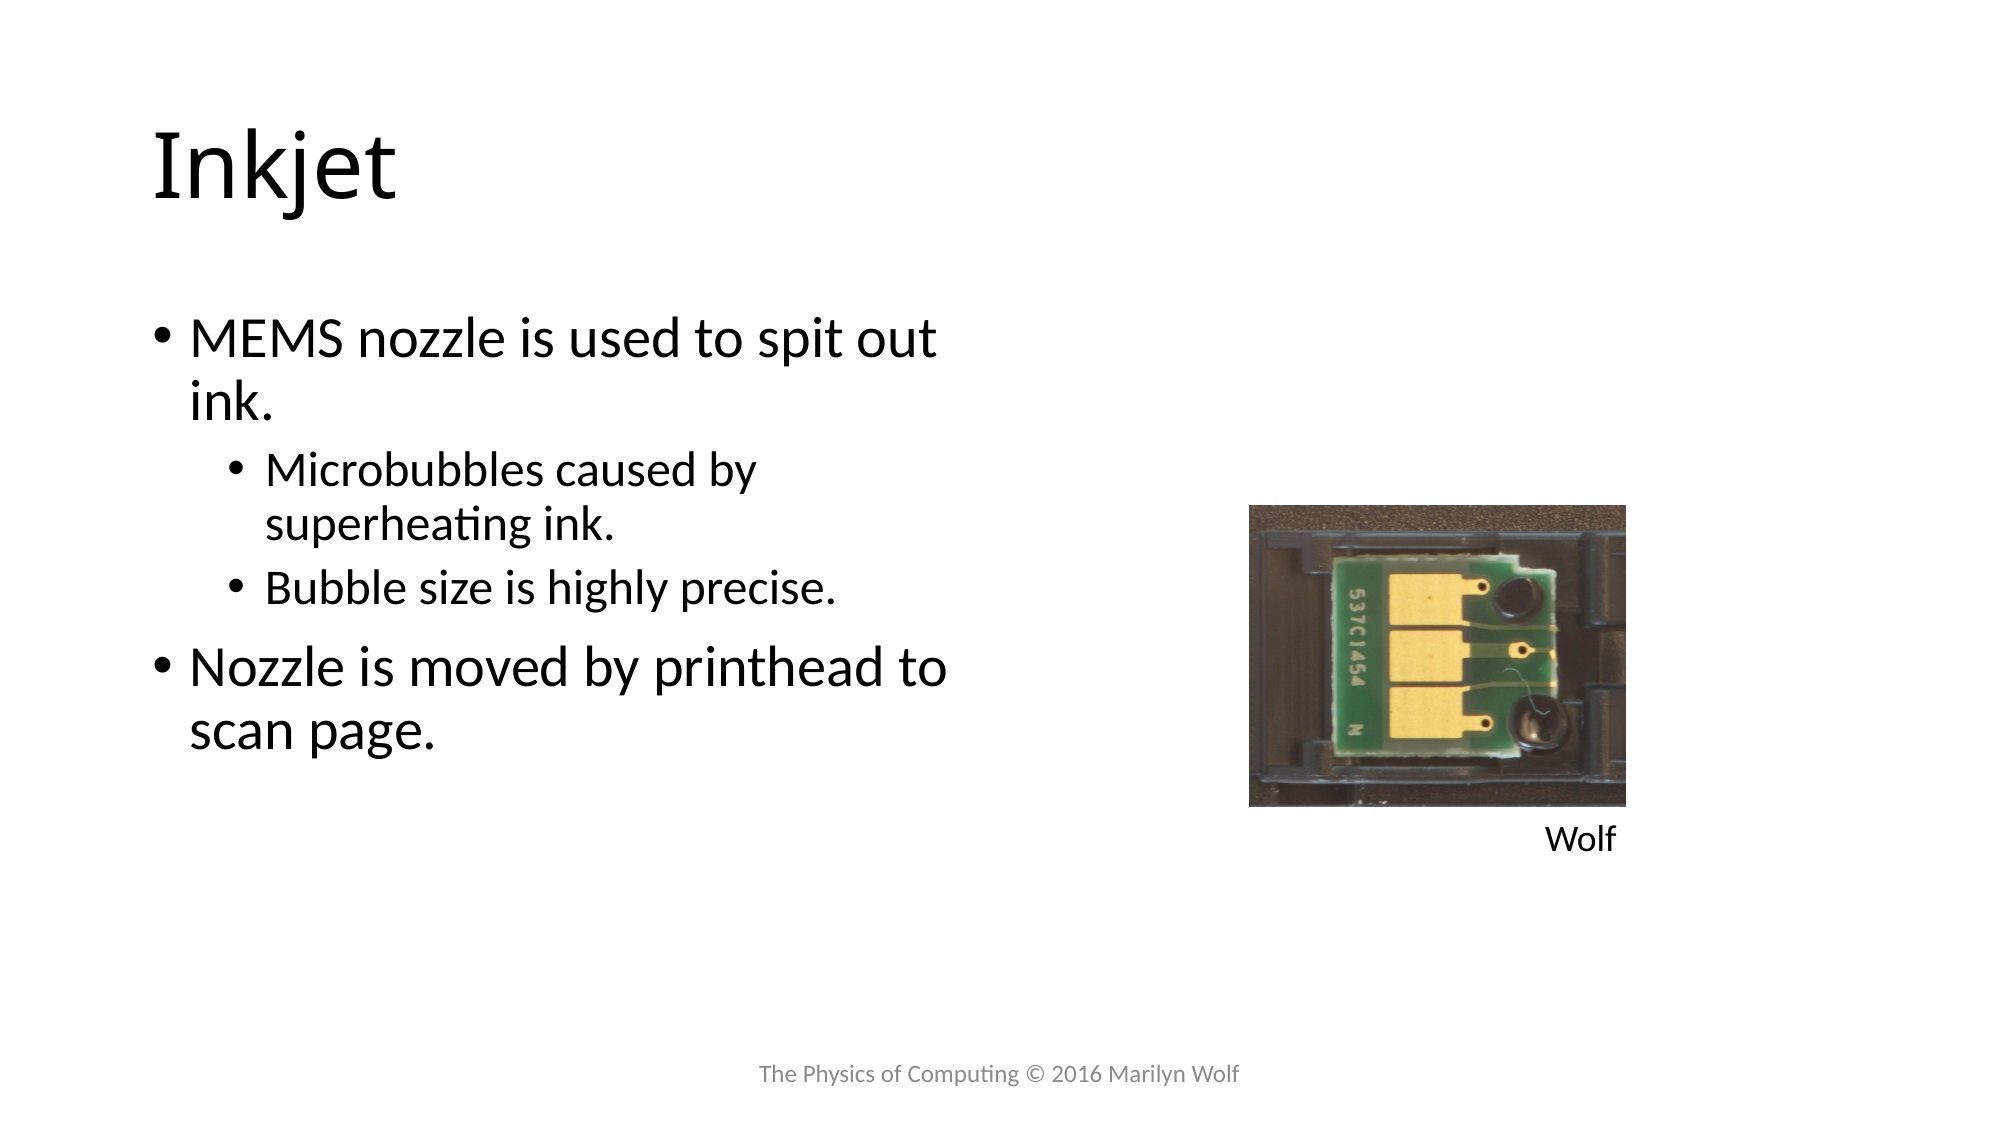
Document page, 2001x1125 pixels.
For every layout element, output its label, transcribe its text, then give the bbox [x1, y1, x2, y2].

list MEMS nozzle is used to spit out ink. Microbubbles caused by superheating ink. Bubble size is highly precise. Nozzle is moved by printhead to scan page. [137, 299, 988, 1014]
footer The Physics of Computing © 2016 Marilyn Wolf [662, 1042, 1338, 1103]
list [1249, 505, 1626, 807]
title Inkjet [137, 59, 1863, 278]
text_box Wolf [1530, 806, 1632, 867]
